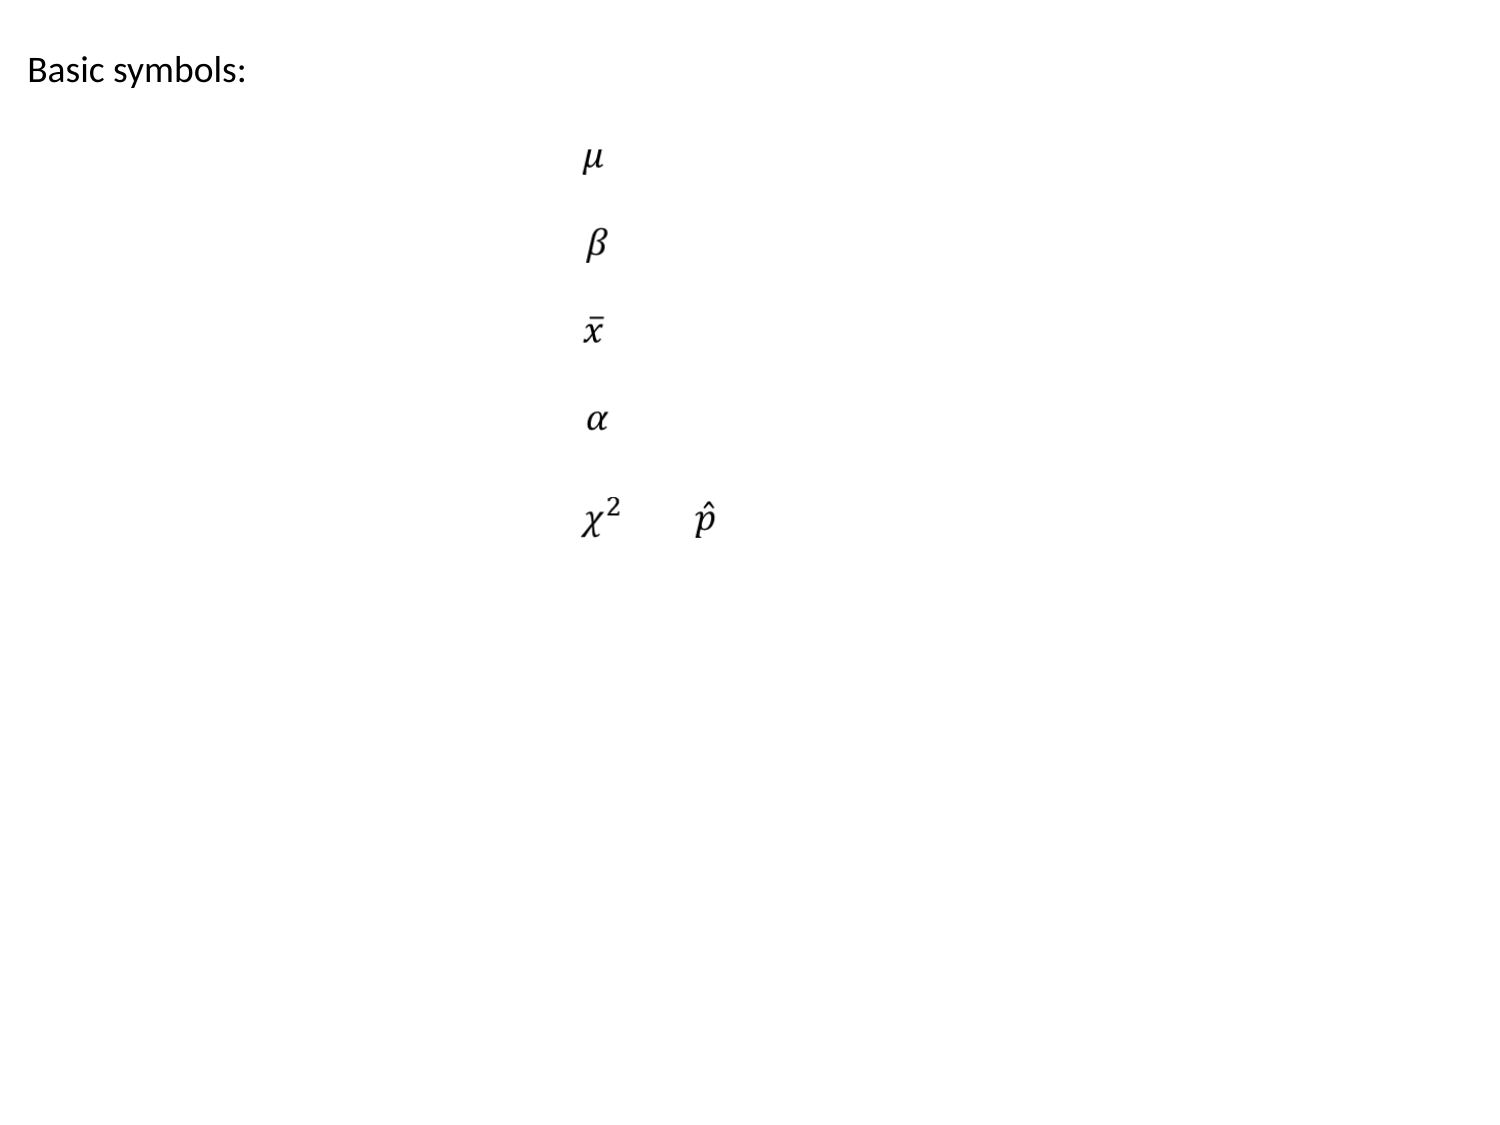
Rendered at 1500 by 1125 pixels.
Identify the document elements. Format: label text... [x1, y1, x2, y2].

text_box [562, 124, 624, 186]
text_box [565, 212, 629, 273]
text_box [562, 299, 624, 361]
text_box [565, 387, 629, 448]
text_box Basic symbols: [12, 37, 288, 98]
text_box [674, 487, 736, 548]
text_box [562, 487, 643, 548]
